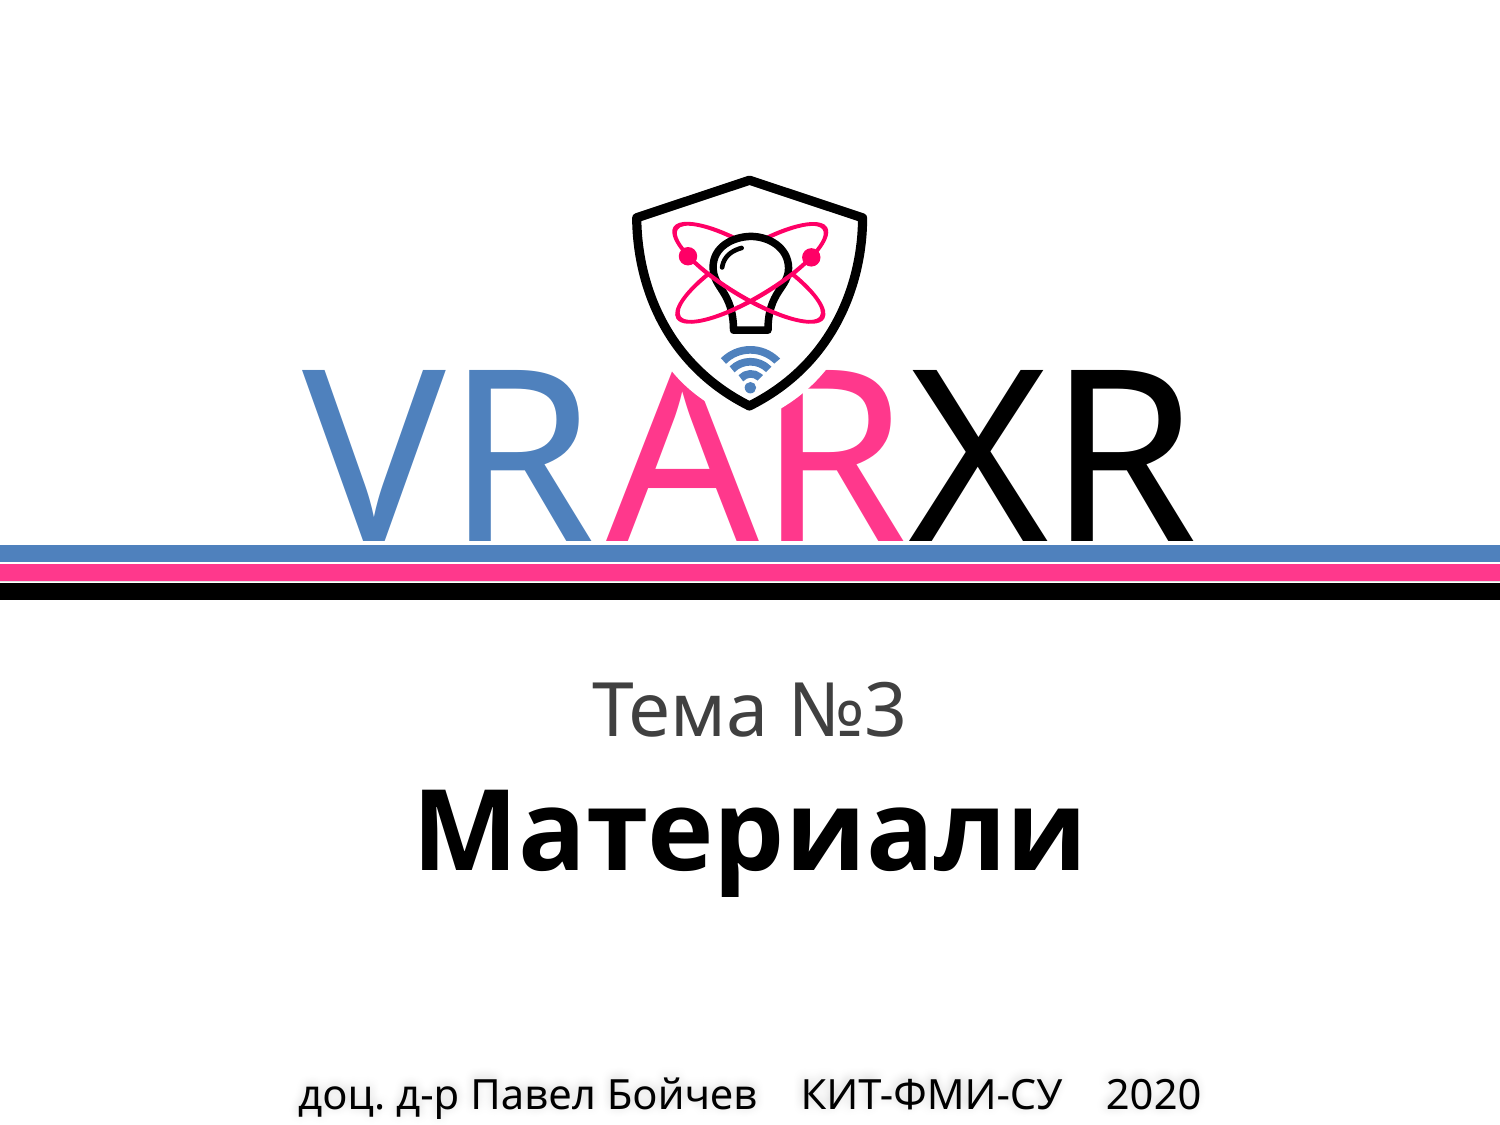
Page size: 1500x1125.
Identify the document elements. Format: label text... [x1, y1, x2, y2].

list Тема №3 [0, 650, 1500, 763]
title доц. д-р Павел Бойчев КИТ-ФМИ-СУ 2020 [0, 1027, 1500, 1125]
list Материали [0, 763, 1500, 888]
